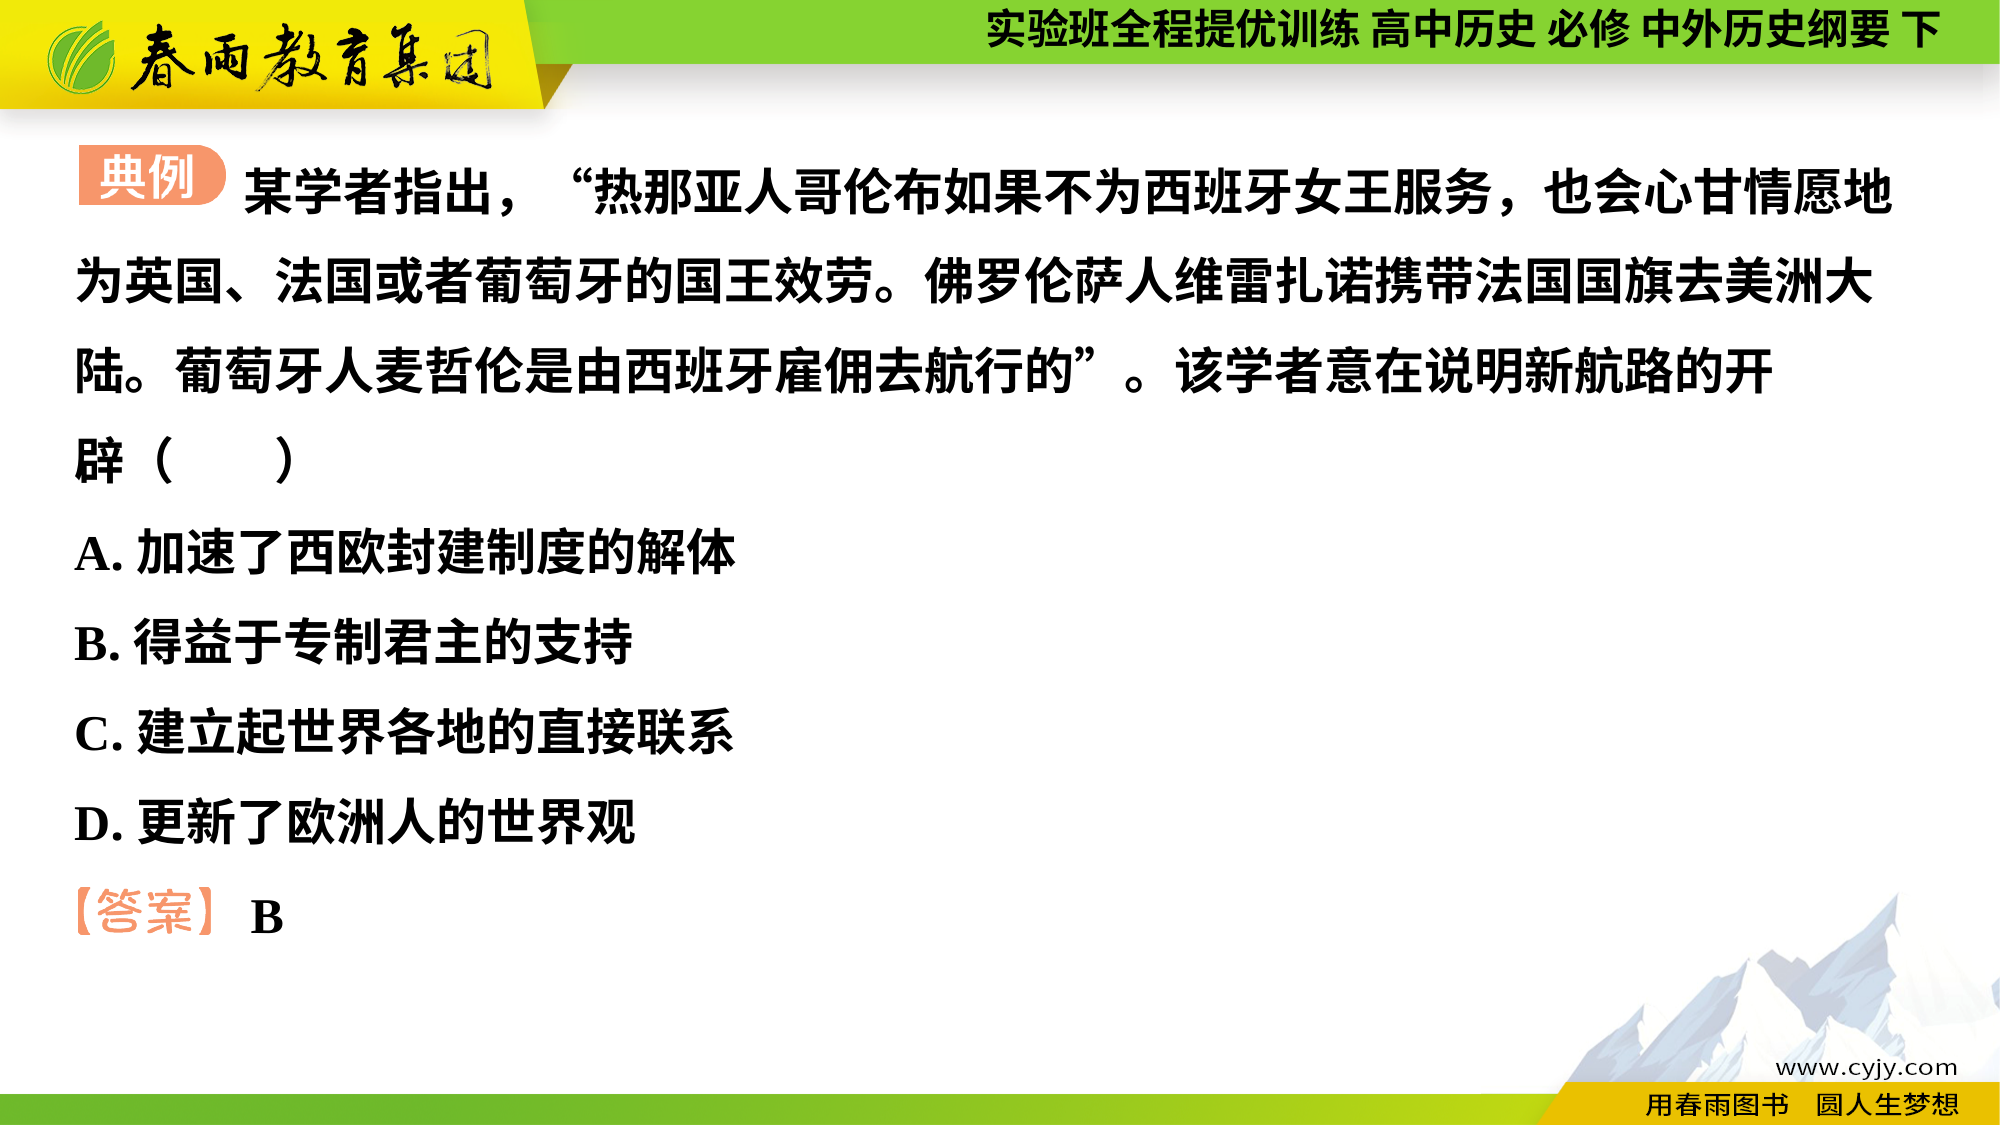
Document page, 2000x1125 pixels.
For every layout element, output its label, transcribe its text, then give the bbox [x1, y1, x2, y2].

text_box B [235, 876, 299, 952]
picture [0, 0, 2000, 1125]
list 某学者指出，“热那亚人哥伦布如果不为西班牙女王服务，也会心甘情愿地为英国、法国或者葡萄牙的国王效劳。佛罗伦萨人维雷扎诺携带法国国旗去美洲大陆。葡萄牙人麦哲伦是由西班牙雇佣去航行的”。该学者意在说明新航路的开 辟（ ） A.加速了西欧封建制度的解体 B.得益于专制君主的支持 C.建立起世界各地的直接联系 D.更新了欧洲人的世界观 [59, 122, 1944, 854]
